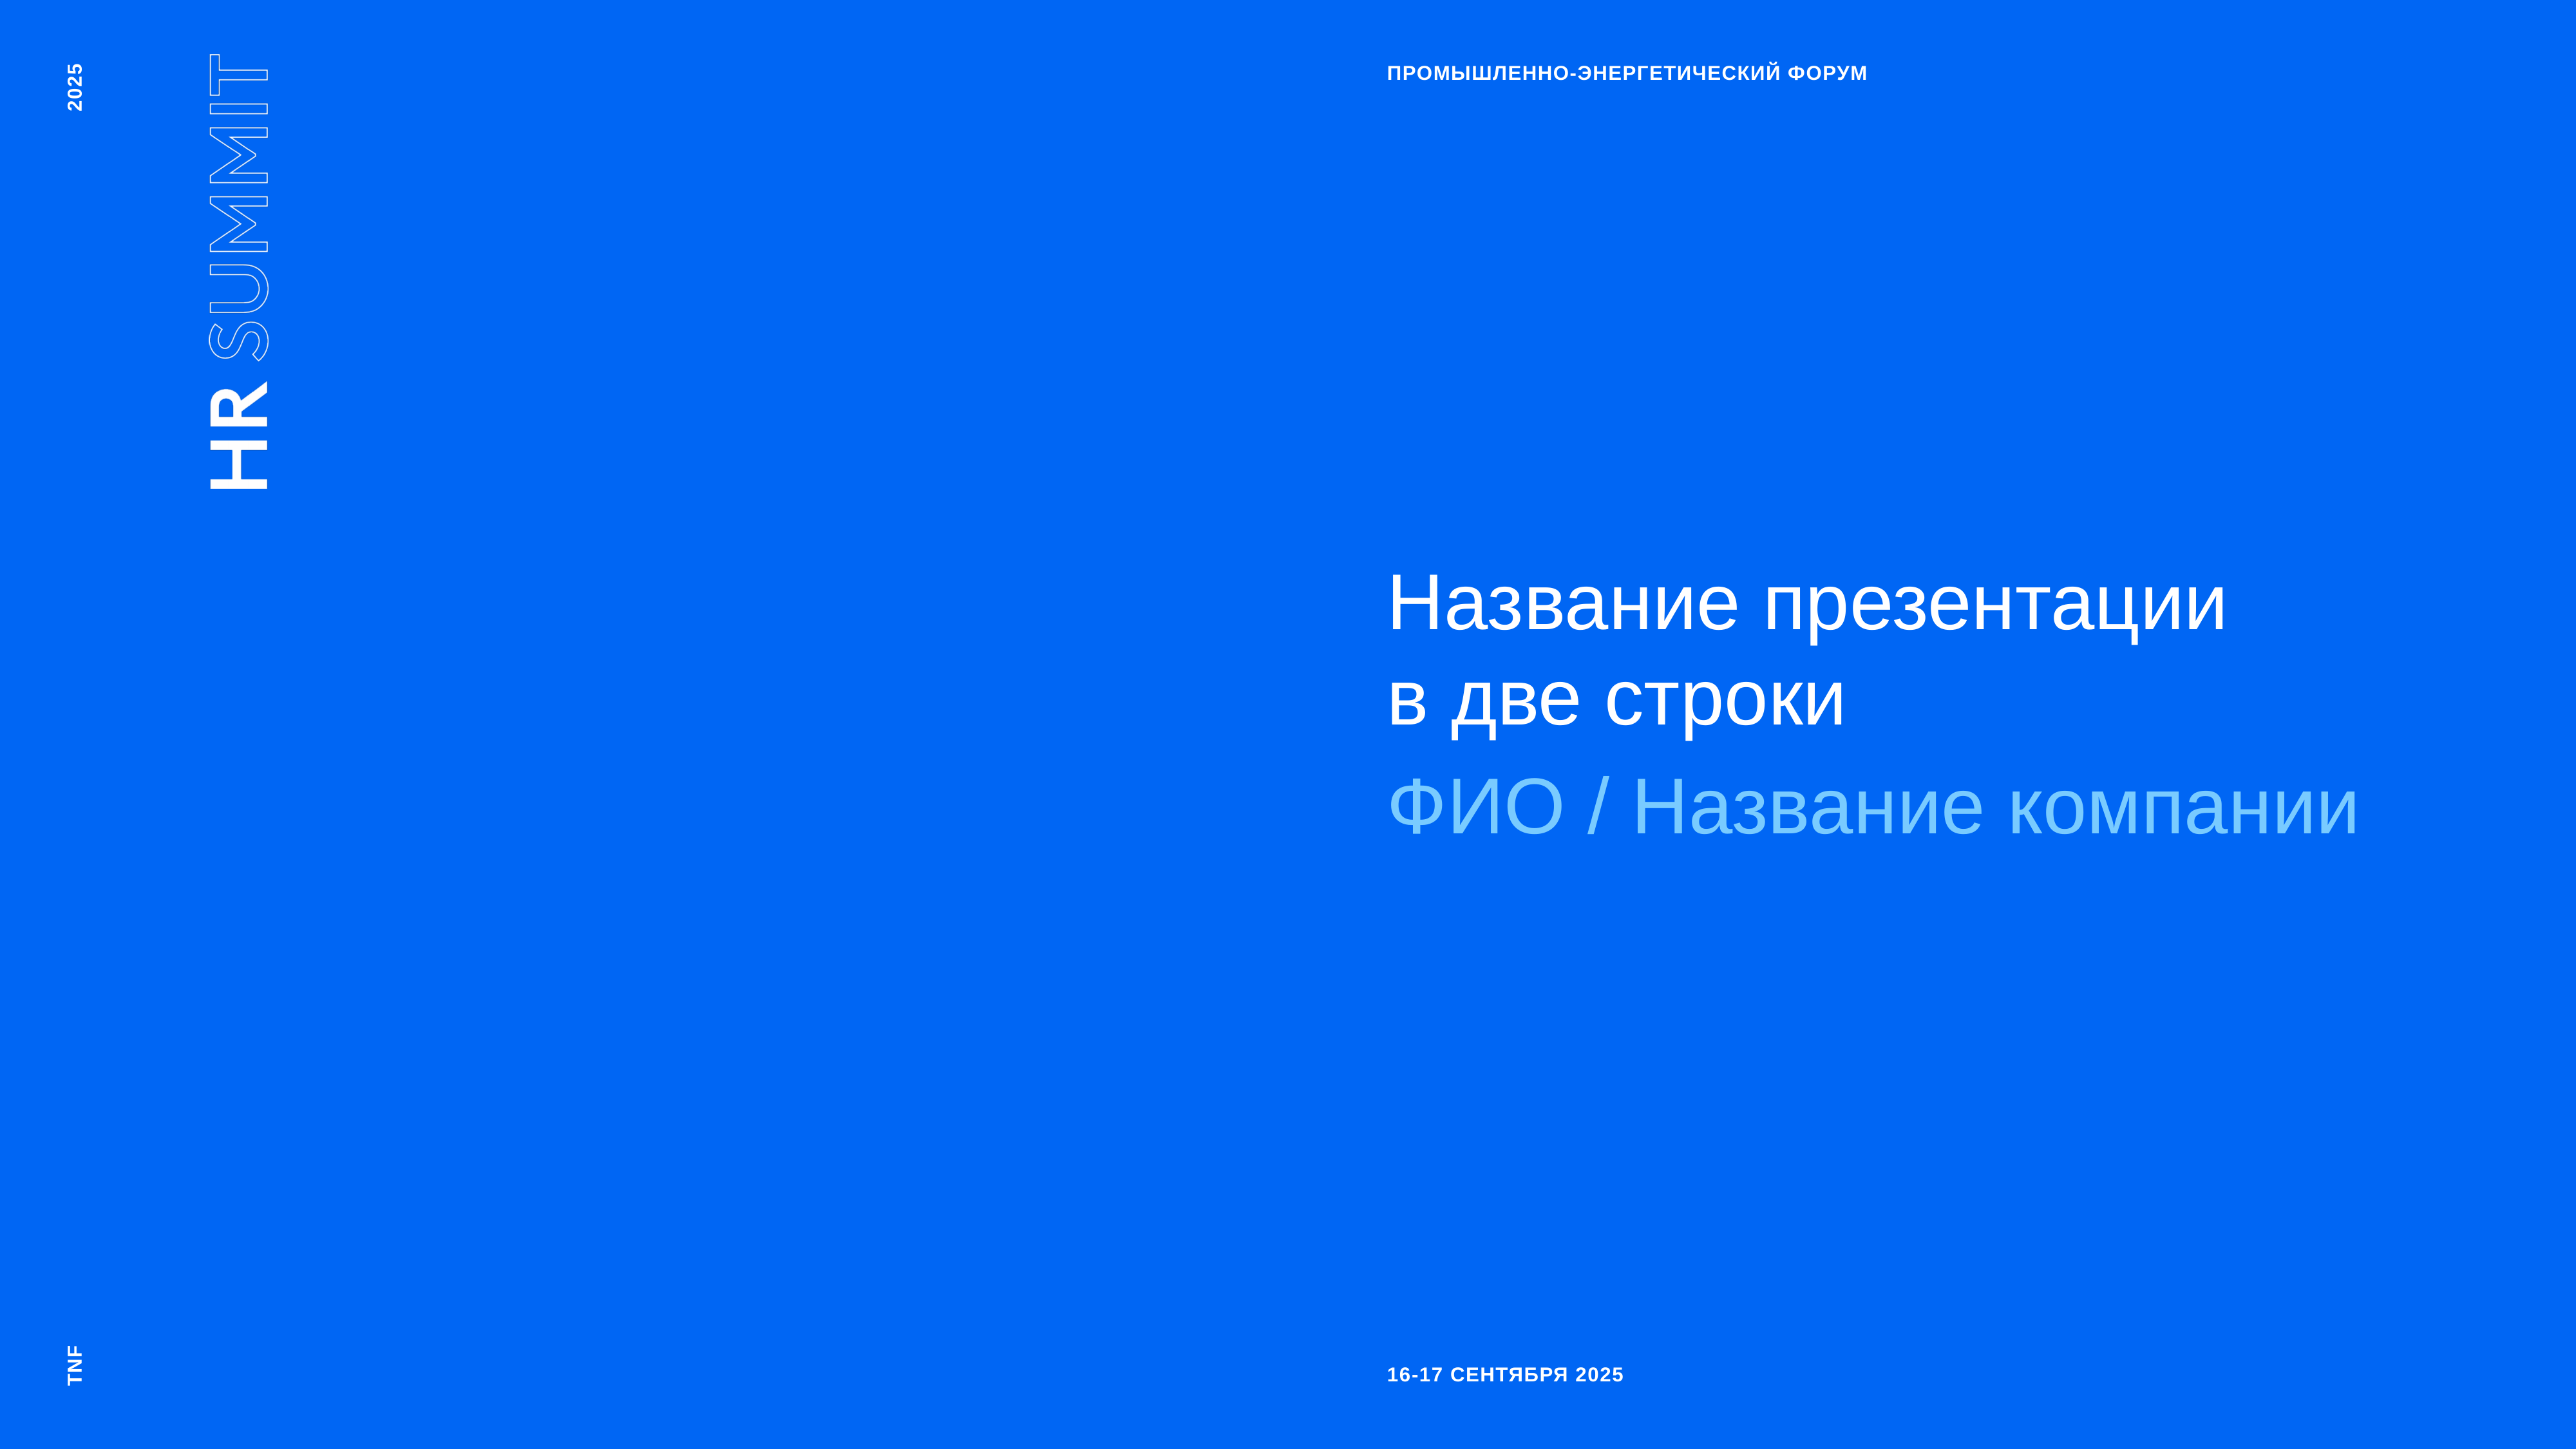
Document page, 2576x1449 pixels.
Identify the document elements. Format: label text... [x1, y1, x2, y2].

text_box ФИО / Название компании [1381, 749, 2526, 855]
picture [209, 55, 269, 488]
text_box Название презентации в две строки [1381, 545, 2512, 746]
